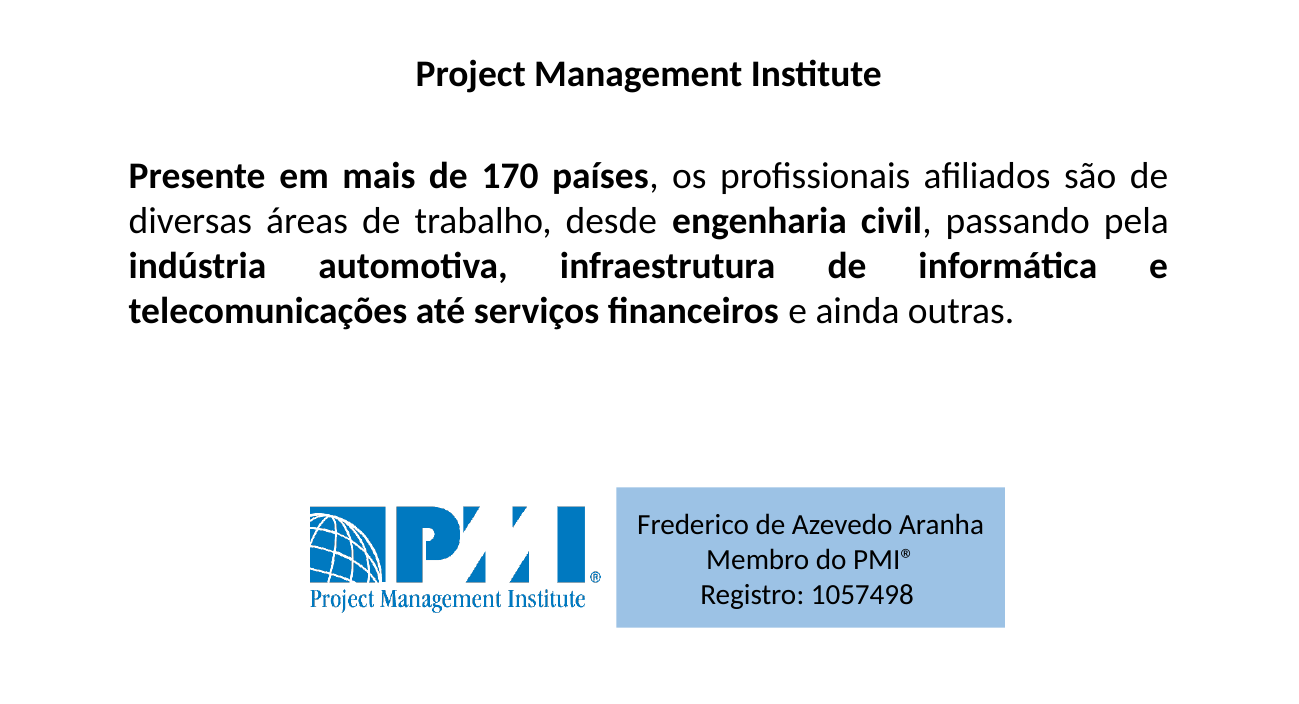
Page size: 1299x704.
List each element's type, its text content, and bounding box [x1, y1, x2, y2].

text_box Project Management Institute [0, 41, 1299, 103]
text_box Presente em mais de 170 países, os profissionais afiliados são de diversas áreas de trabalho, desde engenharia civil, passando pela indústria automotiva, infraestrutura de informática e telecomunicações até serviços financeiros e ainda outras. [117, 145, 1181, 559]
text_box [293, 487, 1006, 631]
